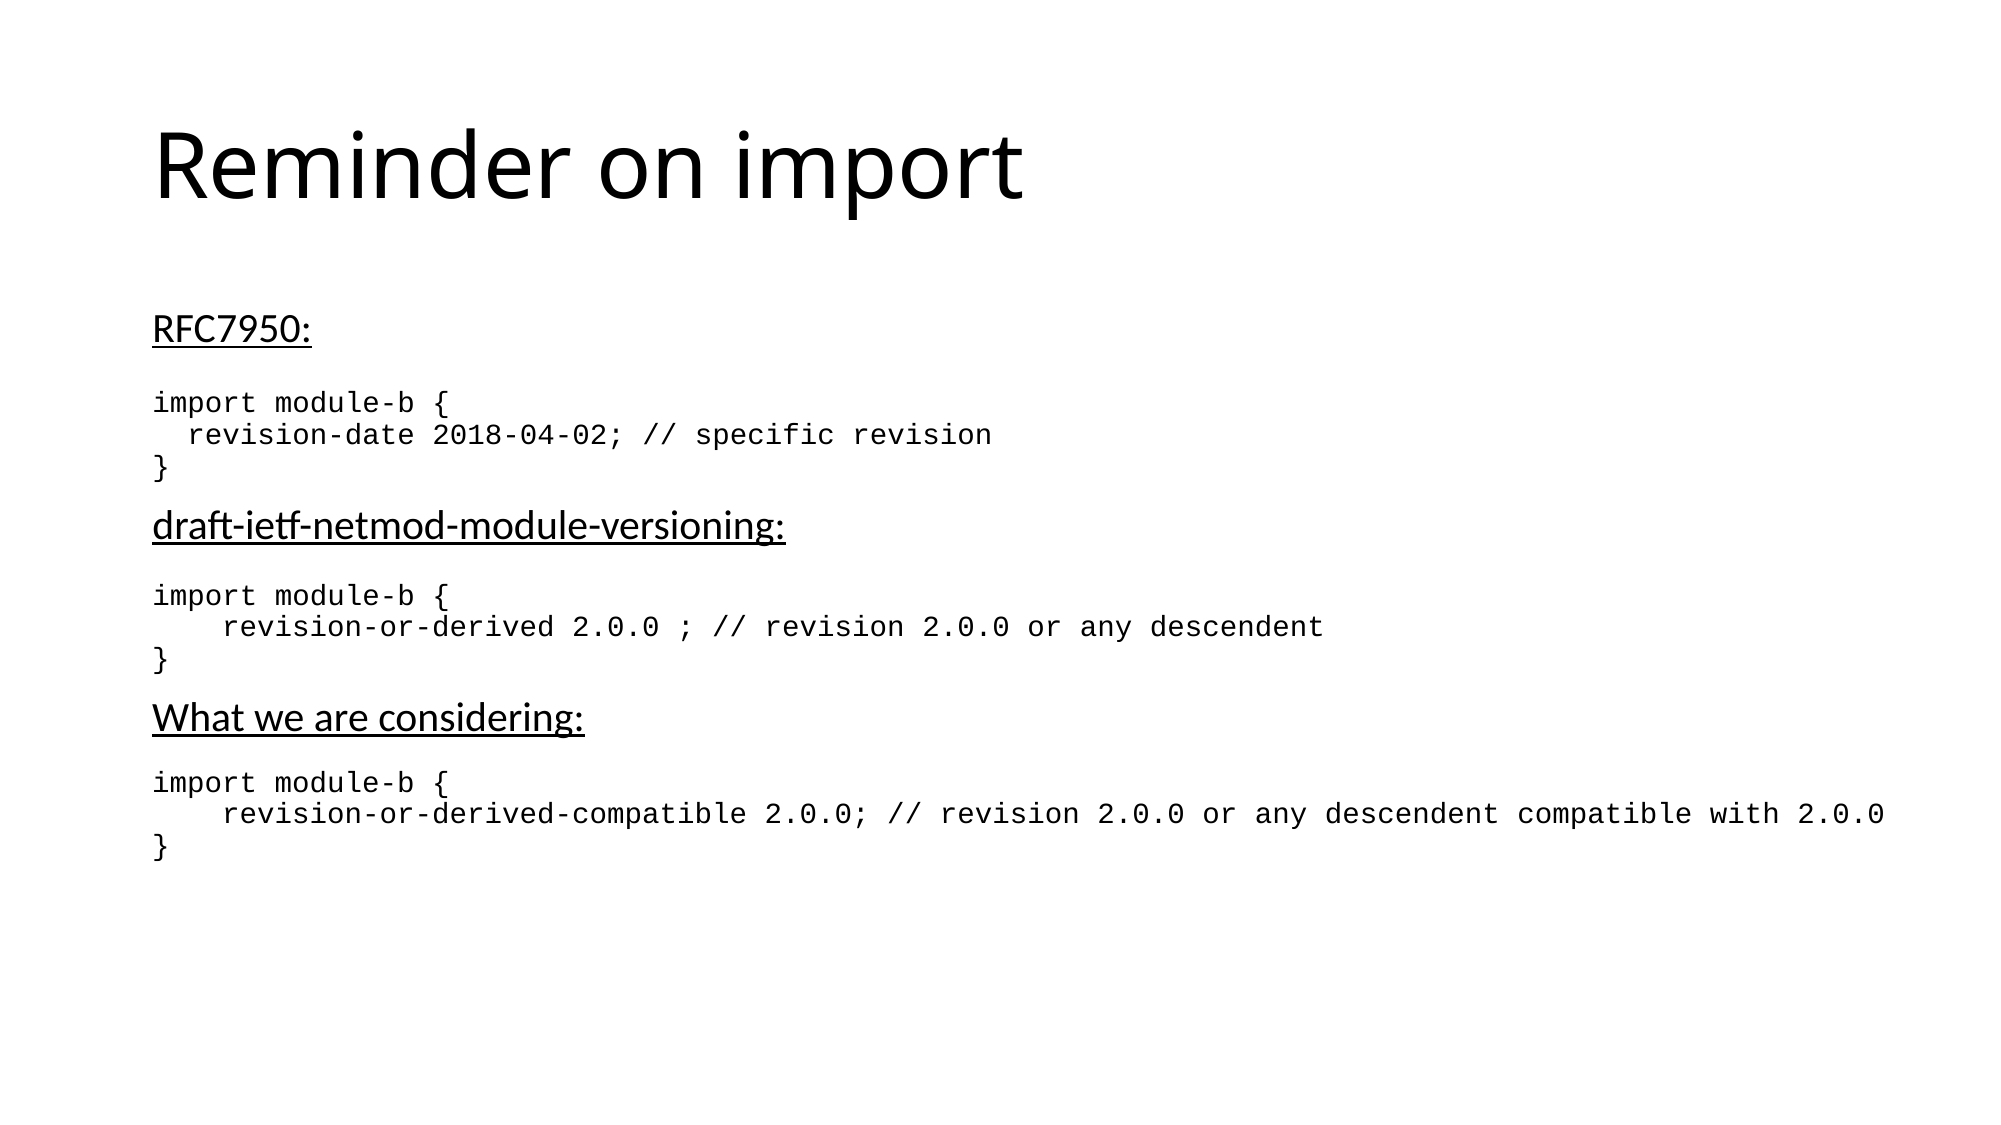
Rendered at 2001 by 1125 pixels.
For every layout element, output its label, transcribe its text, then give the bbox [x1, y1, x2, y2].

text_box Reminder on import [137, 59, 1863, 277]
text_box RFC7950: import module-b { revision-date 2018-04-02; // specific revision } draft-ietf-netmod-module-versioning: import module-b { revision-or-derived 2.0.0 ; // revision 2.0.0 or any descendent } What we are considering: import module-b { revision-or-derived-compatible 2.0.0; // revision 2.0.0 or any descendent compatible with 2.0.0 } [137, 299, 1973, 1013]
